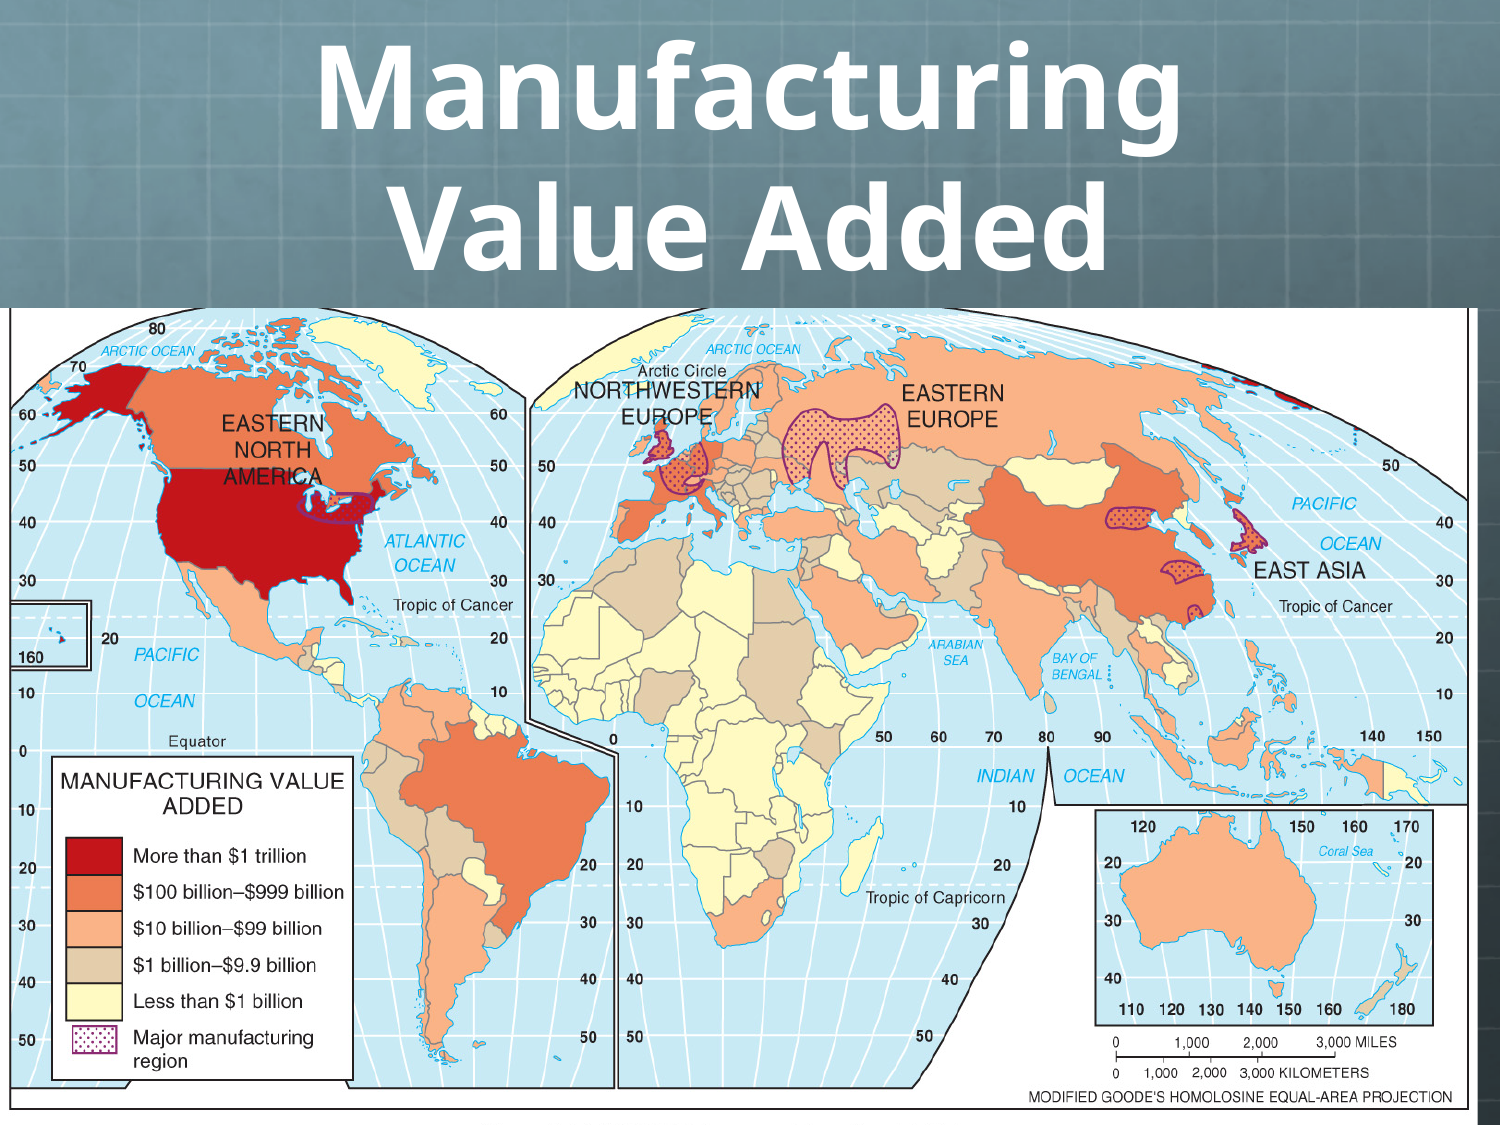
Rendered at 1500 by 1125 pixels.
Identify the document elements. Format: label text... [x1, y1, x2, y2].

title Manufacturing Value Added [127, 17, 1372, 285]
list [0, 308, 1479, 1125]
picture [0, 0, 1500, 1125]
